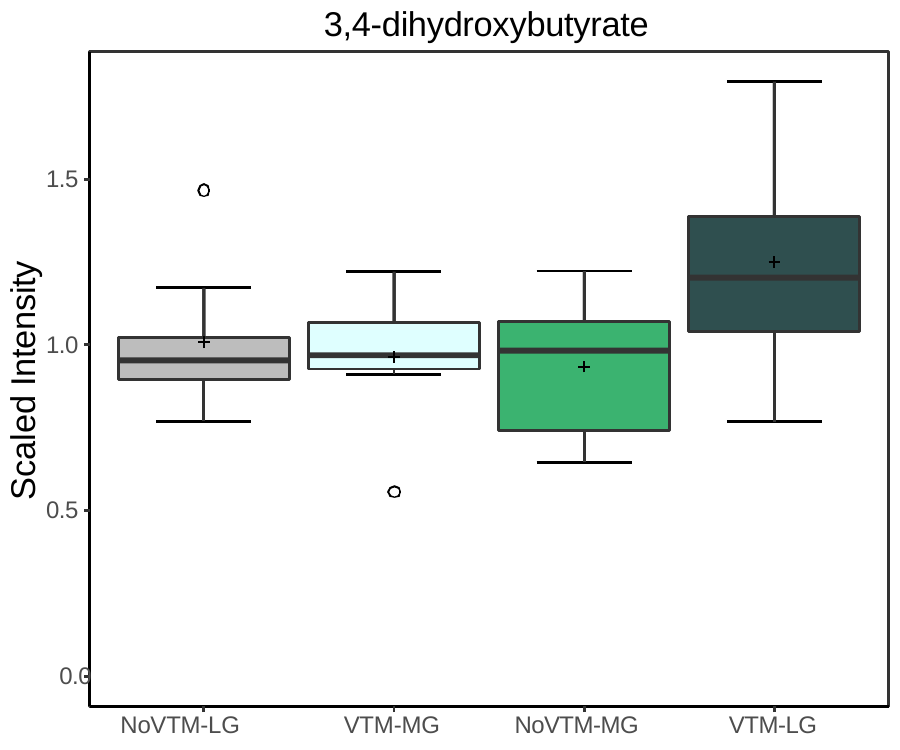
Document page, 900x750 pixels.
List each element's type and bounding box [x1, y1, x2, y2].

footer [57, 661, 95, 750]
text_box [321, 0, 657, 44]
text_box [1, 256, 82, 524]
slide_number [118, 713, 257, 750]
text_box [83, 50, 891, 738]
text_box [44, 161, 82, 193]
